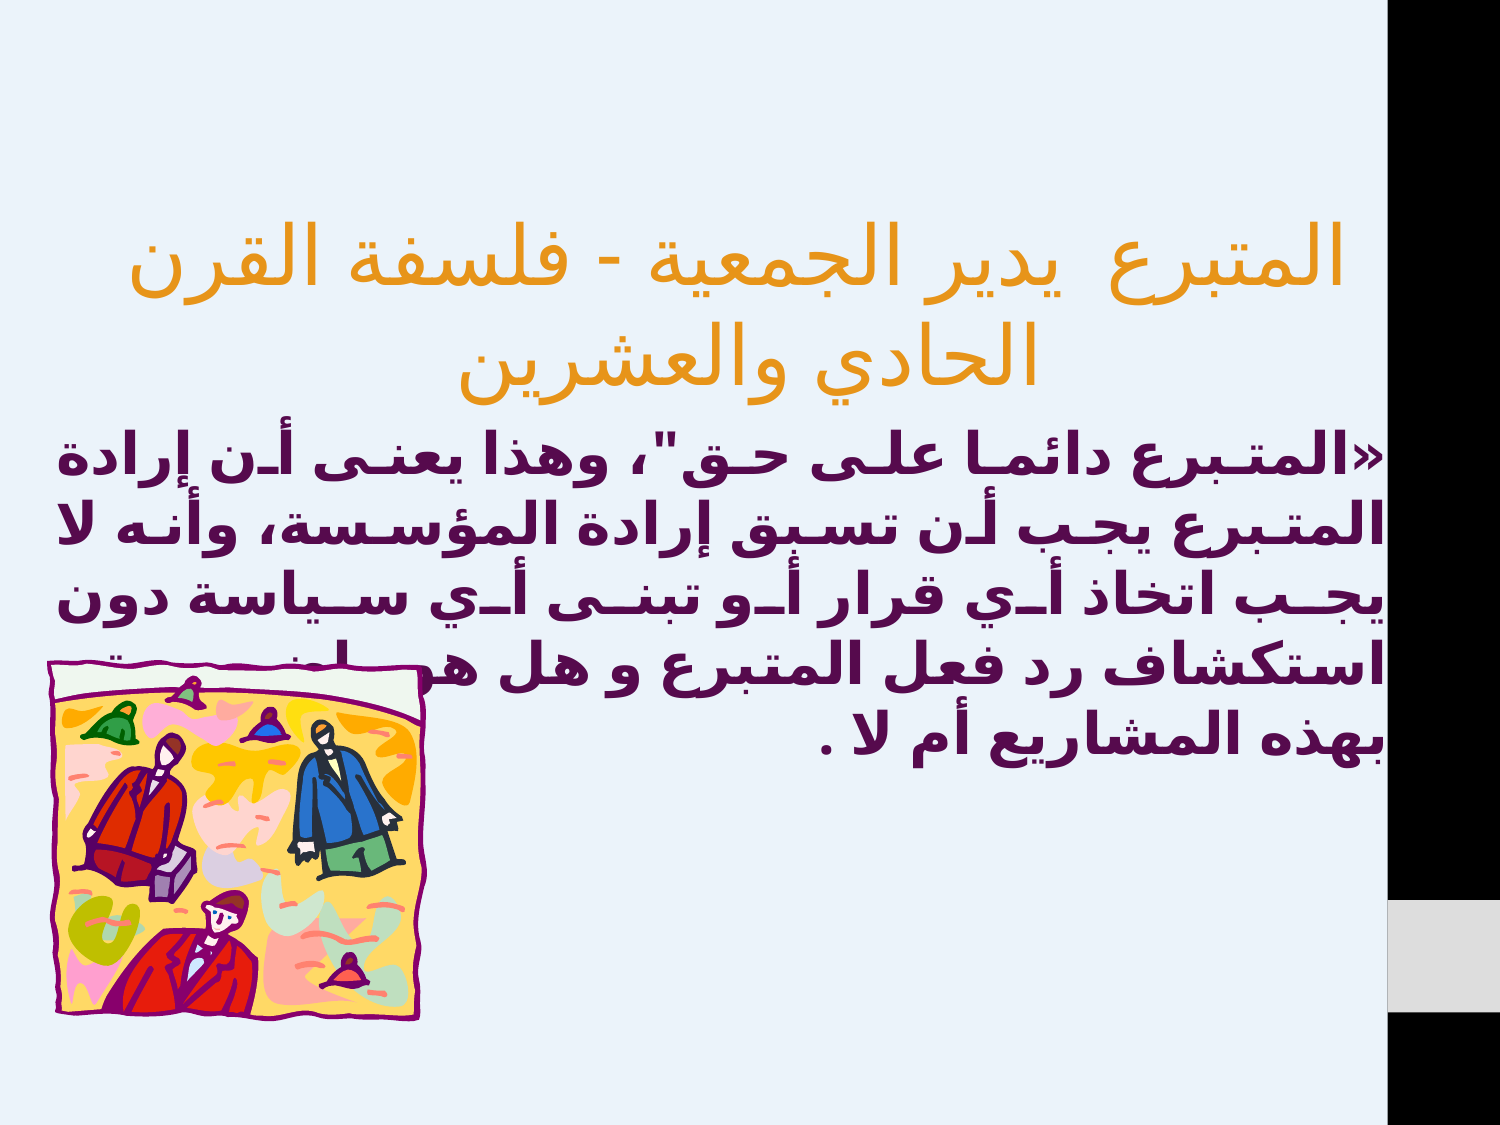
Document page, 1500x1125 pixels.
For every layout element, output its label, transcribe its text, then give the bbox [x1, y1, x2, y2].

text_box المتبرع يدير الجمعية - فلسفة القرن الحادي والعشرين [29, 208, 1448, 396]
picture [46, 656, 432, 1023]
text_box «المتبرع دائما على حق"، وهذا يعنى أن إرادة المتبرع يجب أن تسبق إرادة المؤسسة، وأنه لا يجب اتخاذ أي قرار أو تبنى أي سياسة دون استكشاف رد فعل المتبرع و هل هو راض ومهتم بهذه المشاريع أم لا . [41, 408, 1459, 669]
